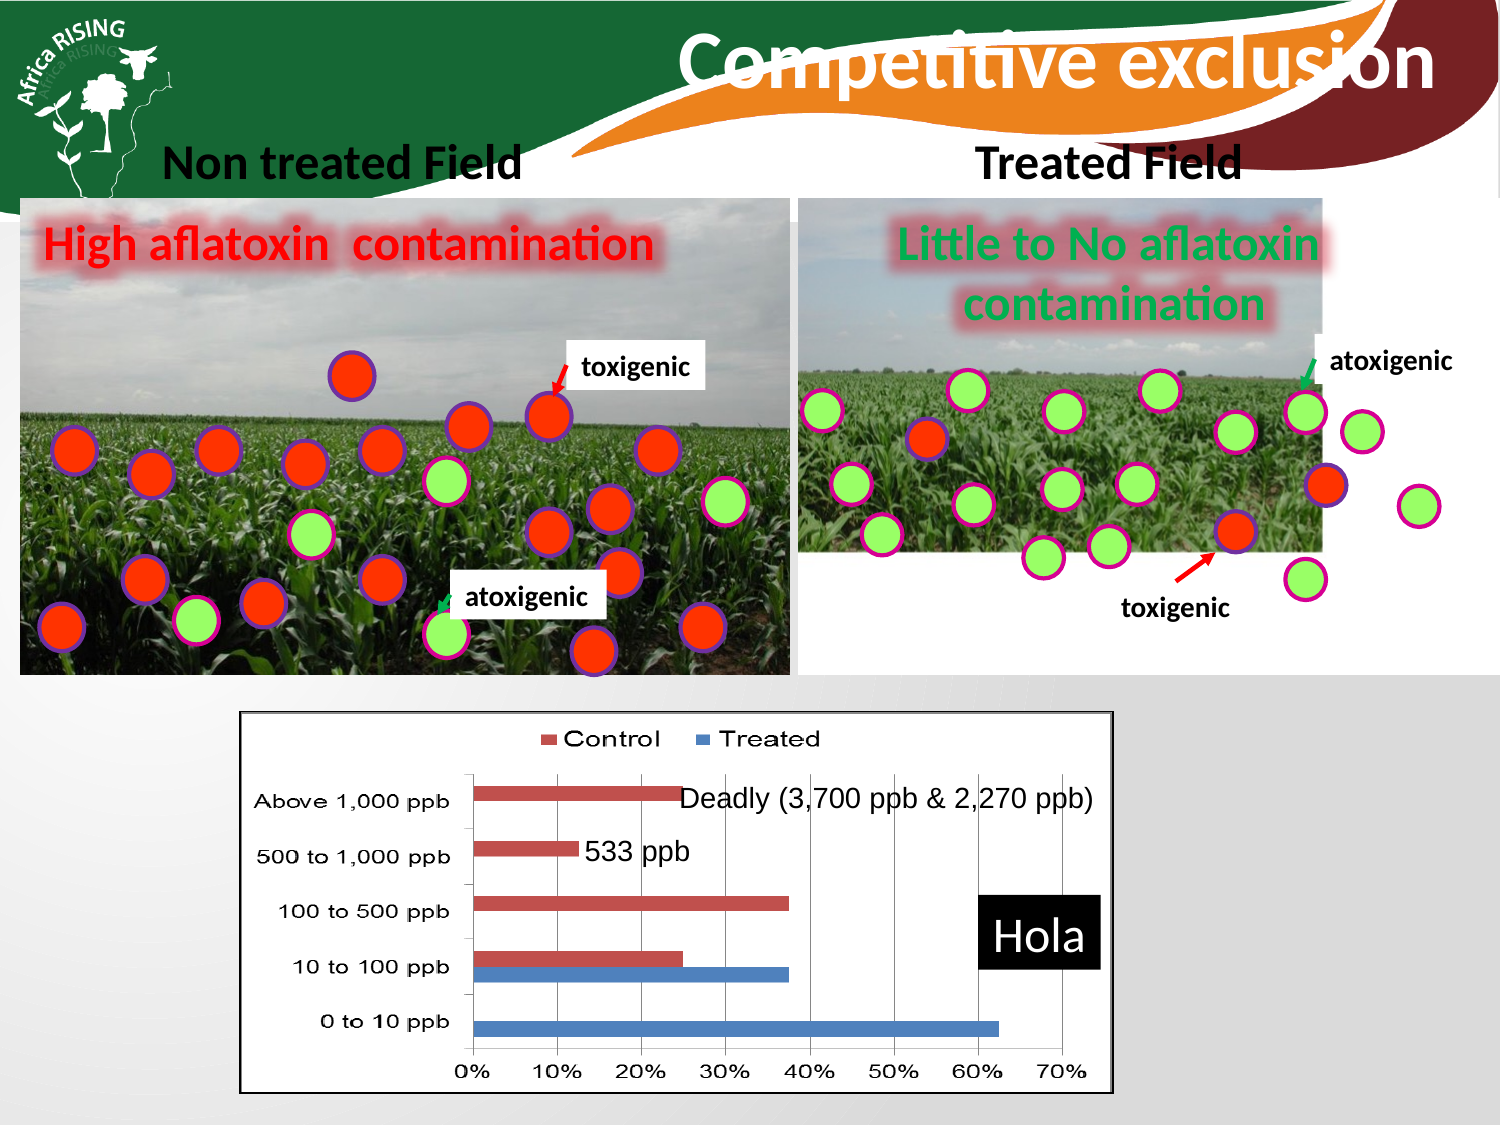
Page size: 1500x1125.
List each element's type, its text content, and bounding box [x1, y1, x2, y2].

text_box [797, 197, 1500, 676]
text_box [1300, 358, 1315, 392]
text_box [1175, 551, 1217, 582]
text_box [19, 197, 791, 676]
text_box Treated Field [960, 122, 1259, 190]
picture [0, 0, 1499, 222]
text_box Non treated Field [147, 122, 539, 190]
text_box Competitive exclusion [262, 5, 1438, 106]
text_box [240, 711, 1113, 1093]
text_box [436, 589, 451, 616]
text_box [552, 365, 567, 398]
